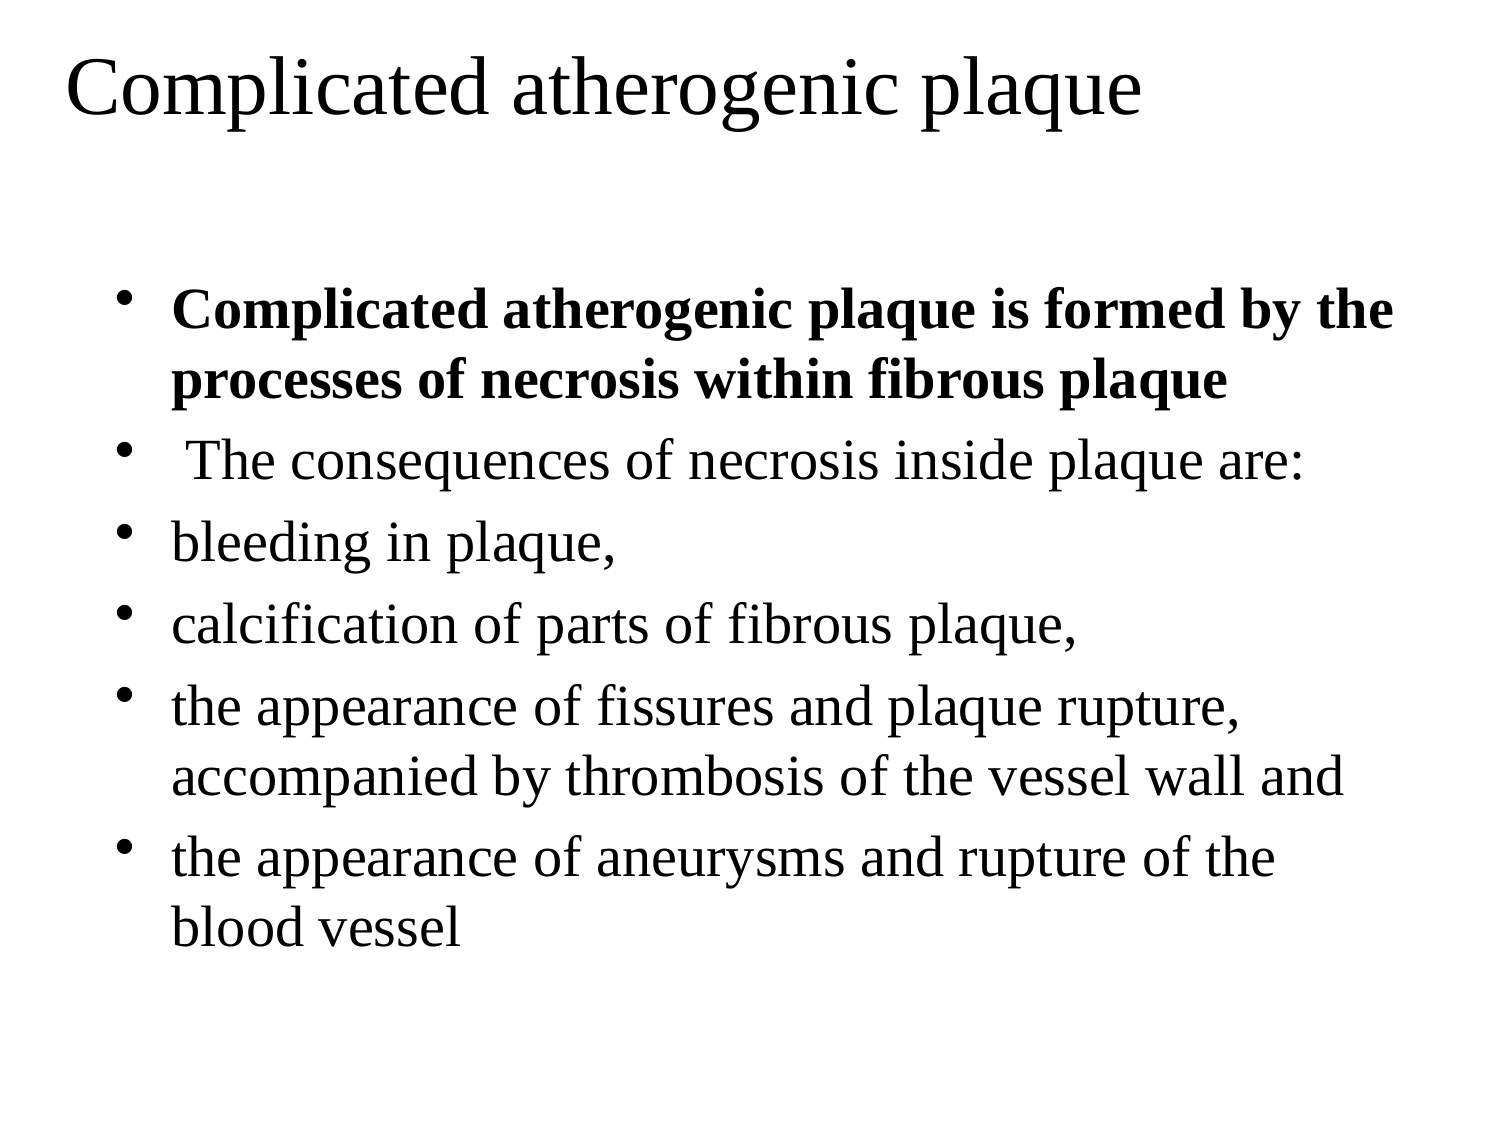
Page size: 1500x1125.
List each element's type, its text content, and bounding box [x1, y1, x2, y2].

list Complicated atherogenic plaque is formed by the processes of necrosis within fibrous plaque The consequences of necrosis inside plaque are: bleeding in plaque, calcification of parts of fibrous plaque, the appearance of fissures and plaque rupture, accompanied by thrombosis of the vessel wall and the appearance of aneurysms and rupture of the blood vessel [99, 262, 1438, 938]
title Complicated atherogenic plaque [49, 37, 1463, 226]
